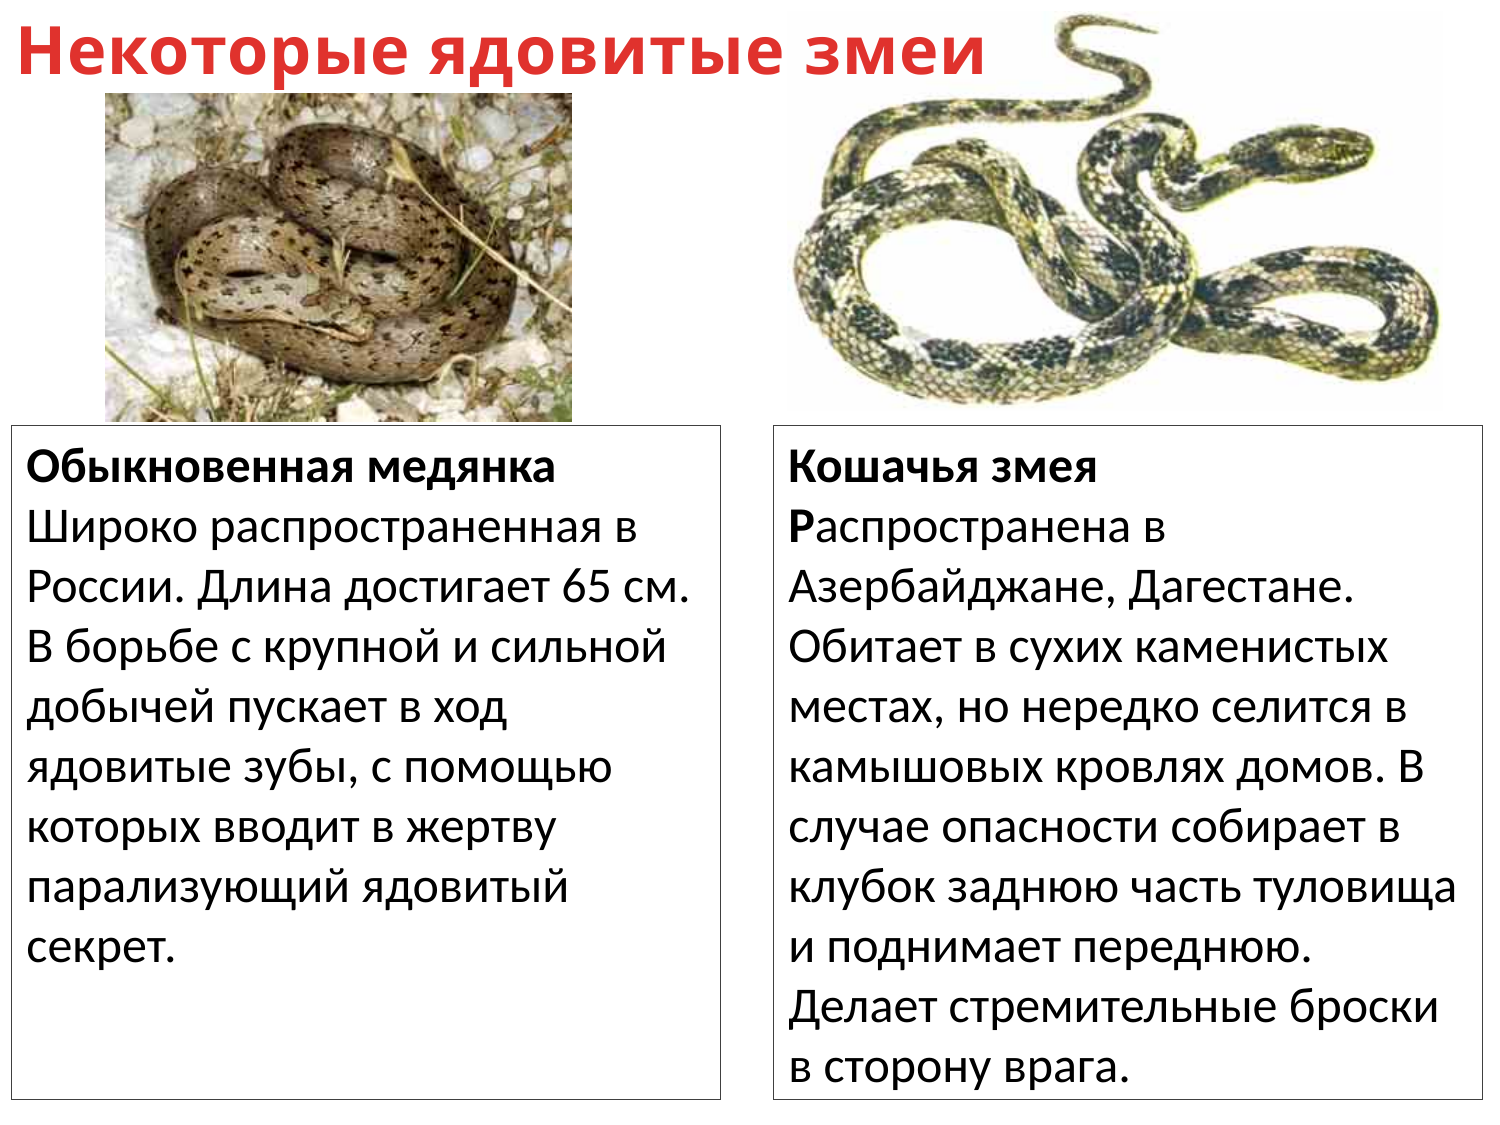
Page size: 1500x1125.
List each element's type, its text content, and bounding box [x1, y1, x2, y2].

text_box Обыкновенная медянка Широко распространенная в России. Длина достигает 65 см. В борьбе с крупной и сильной добычей пускает в ход ядовитые зубы, с помощью которых вводит в жертву парализующий ядовитый секрет. [11, 425, 721, 1100]
picture [786, 11, 1444, 411]
picture [105, 93, 573, 422]
text_box Некоторые ядовитые змеи [0, 0, 1500, 95]
text_box Кошачья змея Распространена в Азербайджане, Дагестане. Обитает в сухих каменистых местах, но нередко селится в камышовых кровлях домов. В случае опасности собирает в клубок заднюю часть туловища и поднимает переднюю. Делает стремительные броски в сторону врага. [773, 425, 1483, 1100]
